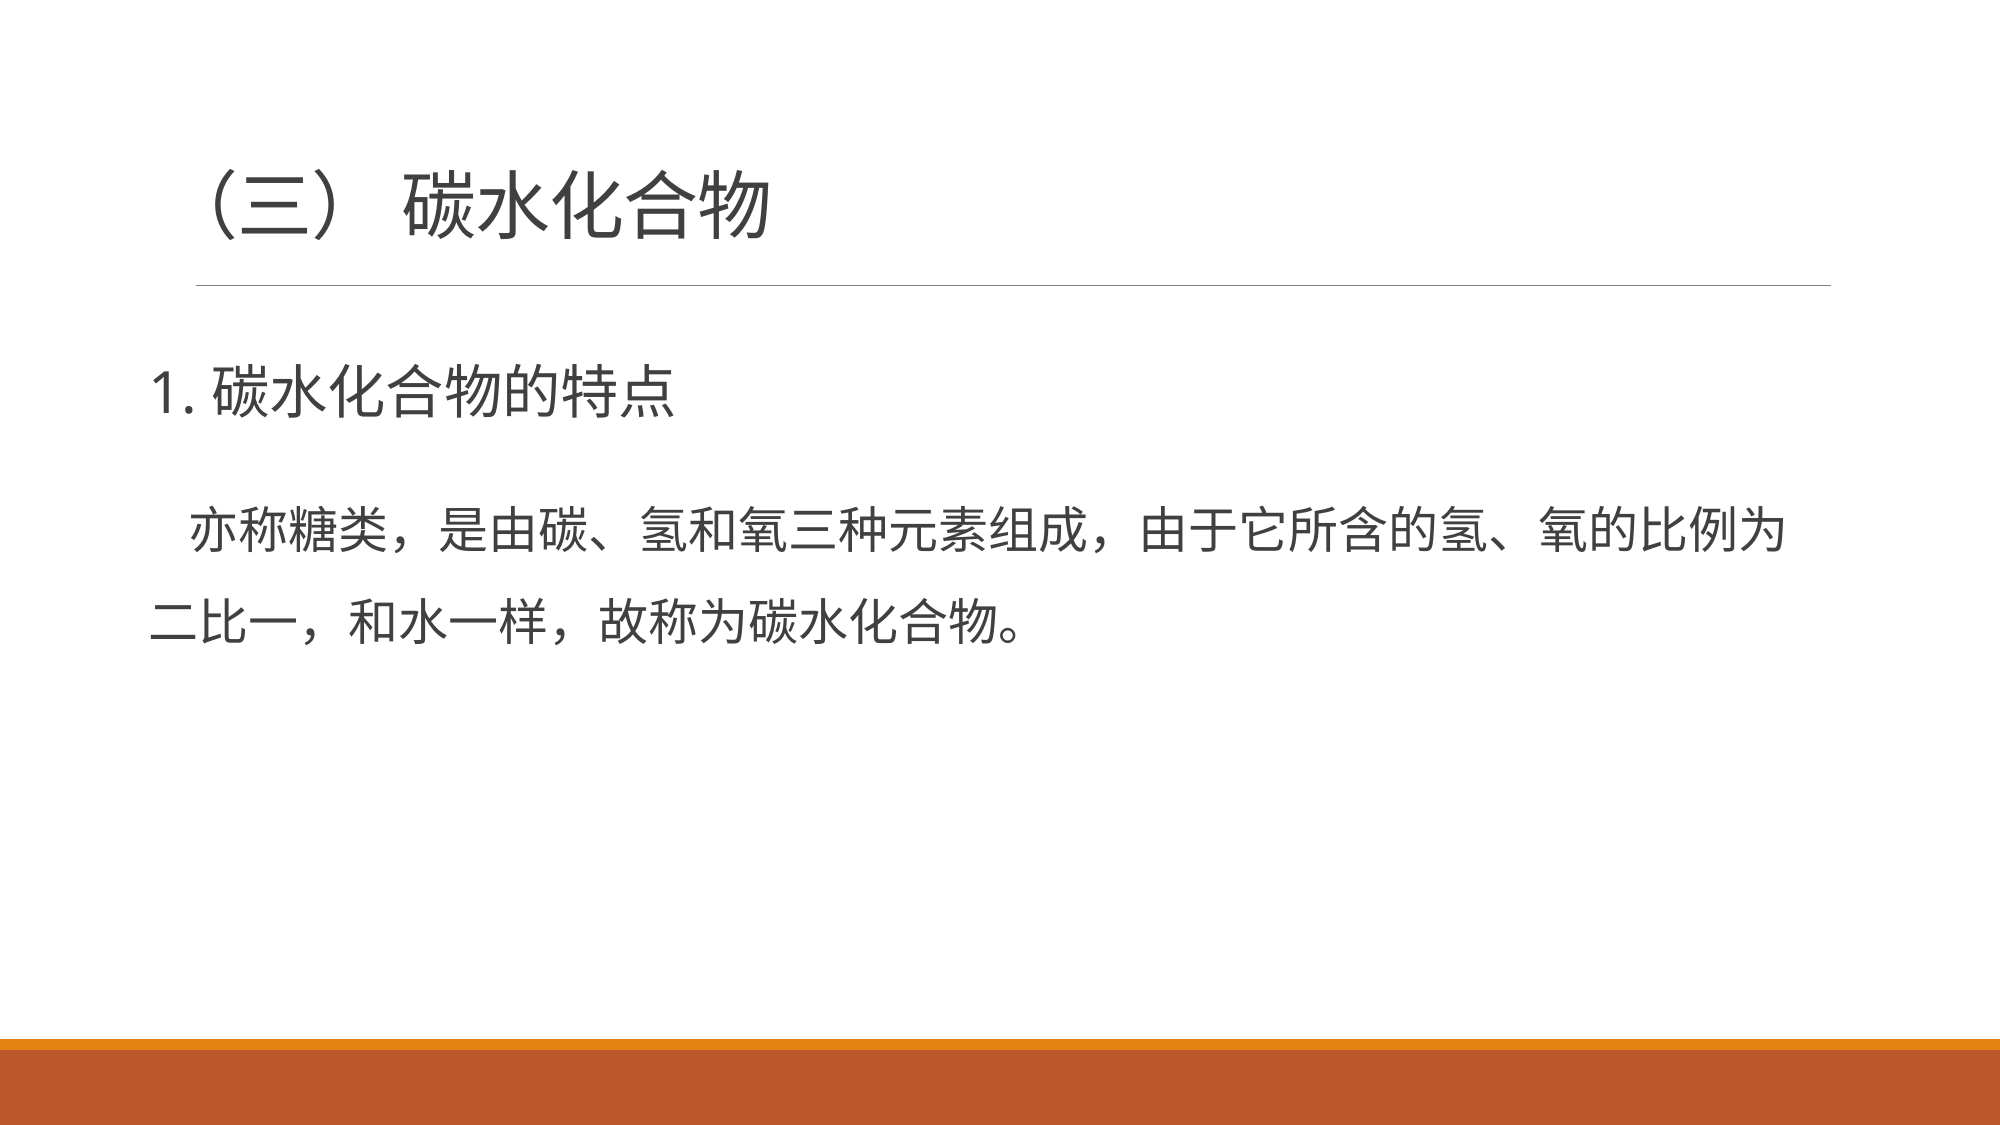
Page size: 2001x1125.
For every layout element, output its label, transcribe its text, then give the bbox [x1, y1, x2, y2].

list 1.碳水化合物的特点 亦称糖类，是由碳、氢和氧三种元素组成，由于它所含的氢、氧的比例为二比一，和水一样，故称为碳水化合物。 [148, 256, 1794, 806]
title （三） 碳水化合物 [148, 132, 1559, 256]
